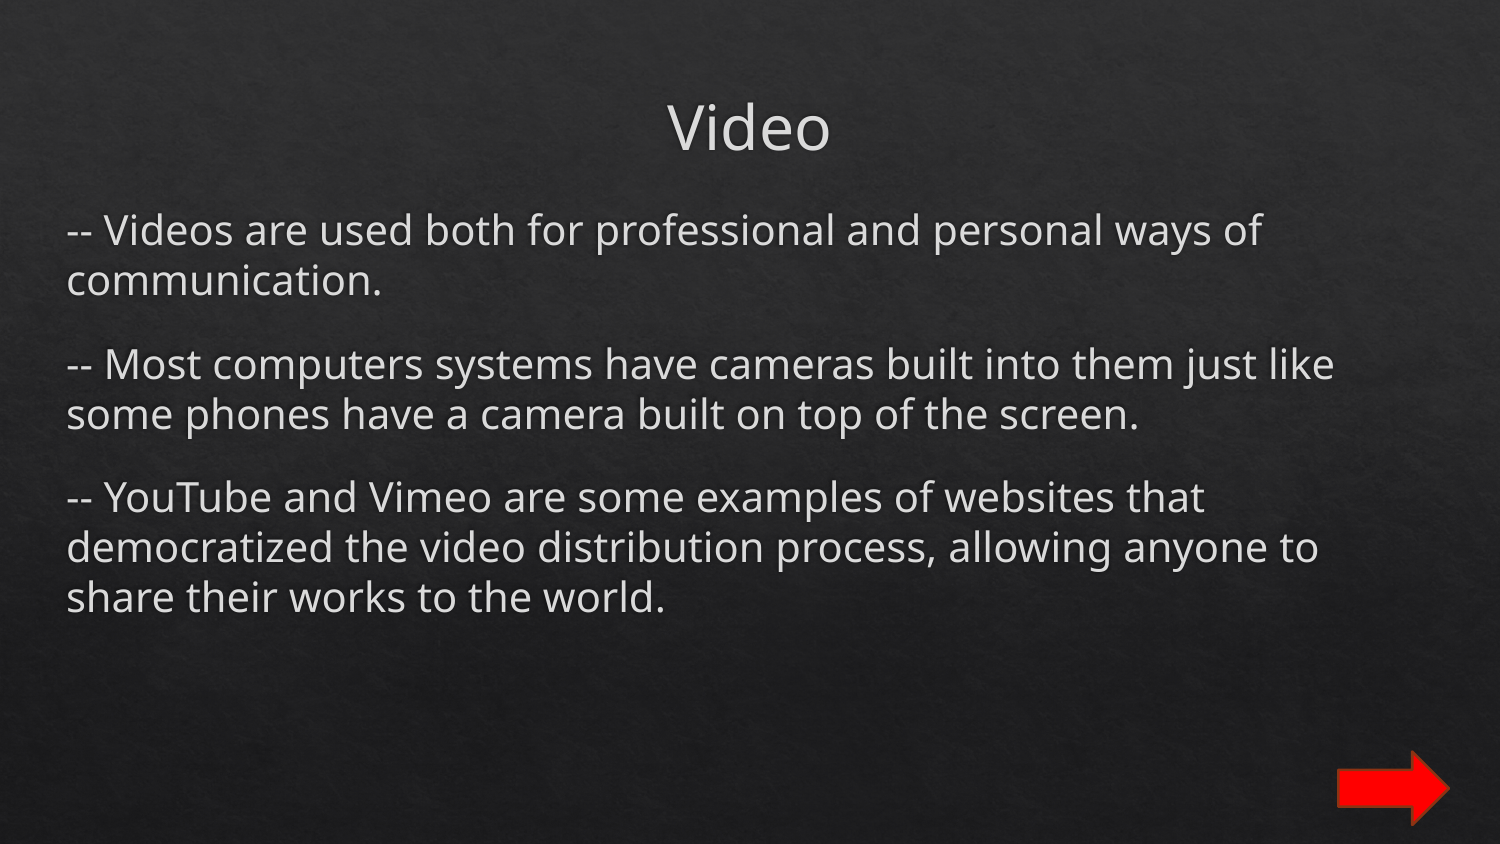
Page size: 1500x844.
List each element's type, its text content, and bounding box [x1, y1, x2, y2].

list -- Videos are used both for professional and personal ways of communication. -- Most computers systems have cameras built into them just like some phones have a camera built on top of the screen. -- YouTube and Vimeo are some examples of websites that democratized the video distribution process, allowing anyone to share their works to the world. [51, 189, 1449, 750]
title Video [51, 72, 1449, 167]
text_box [1337, 750, 1450, 827]
